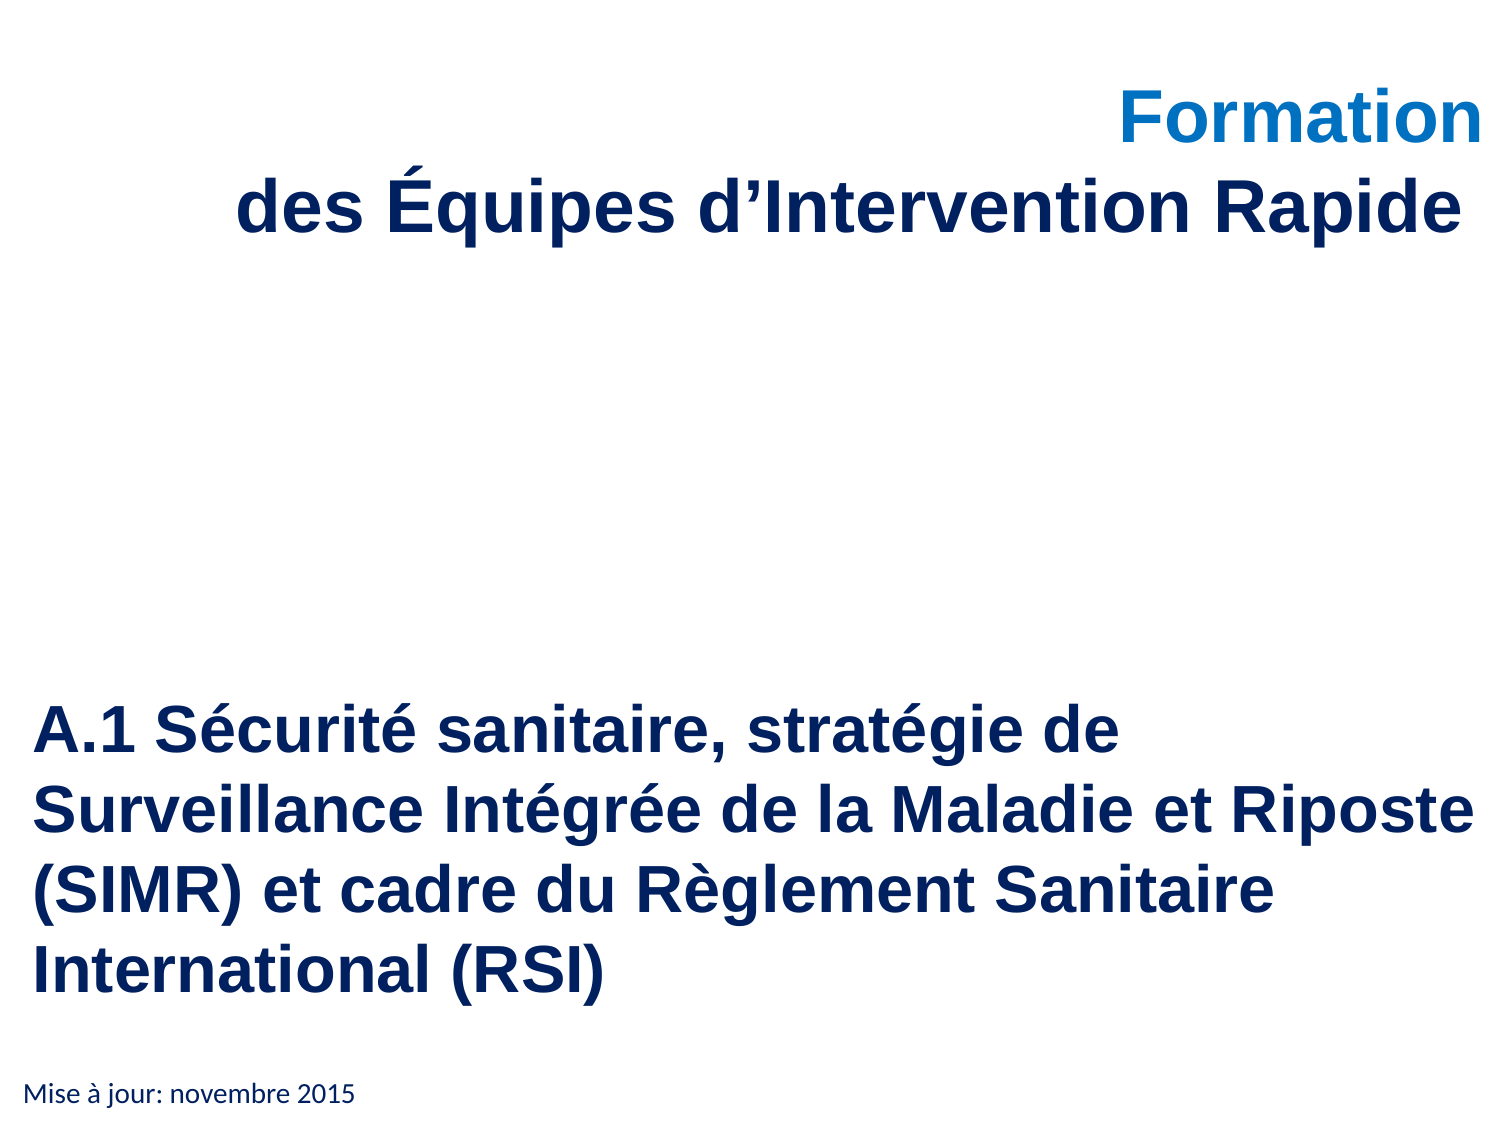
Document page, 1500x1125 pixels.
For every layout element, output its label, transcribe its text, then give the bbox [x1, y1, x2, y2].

title A.1 Sécurité sanitaire, stratégie de Surveillance Intégrée de la Maladie et Riposte (SIMR) et cadre du Règlement Sanitaire International (RSI) [1250, 763, 1500, 929]
text_box Formation des Équipes d’Intervention Rapide [171, 13, 1500, 302]
text_box [41, 715, 1250, 882]
text_box Mise à jour: novembre 2015 [8, 1067, 372, 1117]
title A.1 Sécurité sanitaire, stratégie de Surveillance Intégrée de la Maladie et Riposte (SIMR) et cadre du Règlement Sanitaire International (RSI) [17, 763, 92, 929]
text_box [92, 882, 1250, 976]
text_box [92, 680, 1250, 715]
